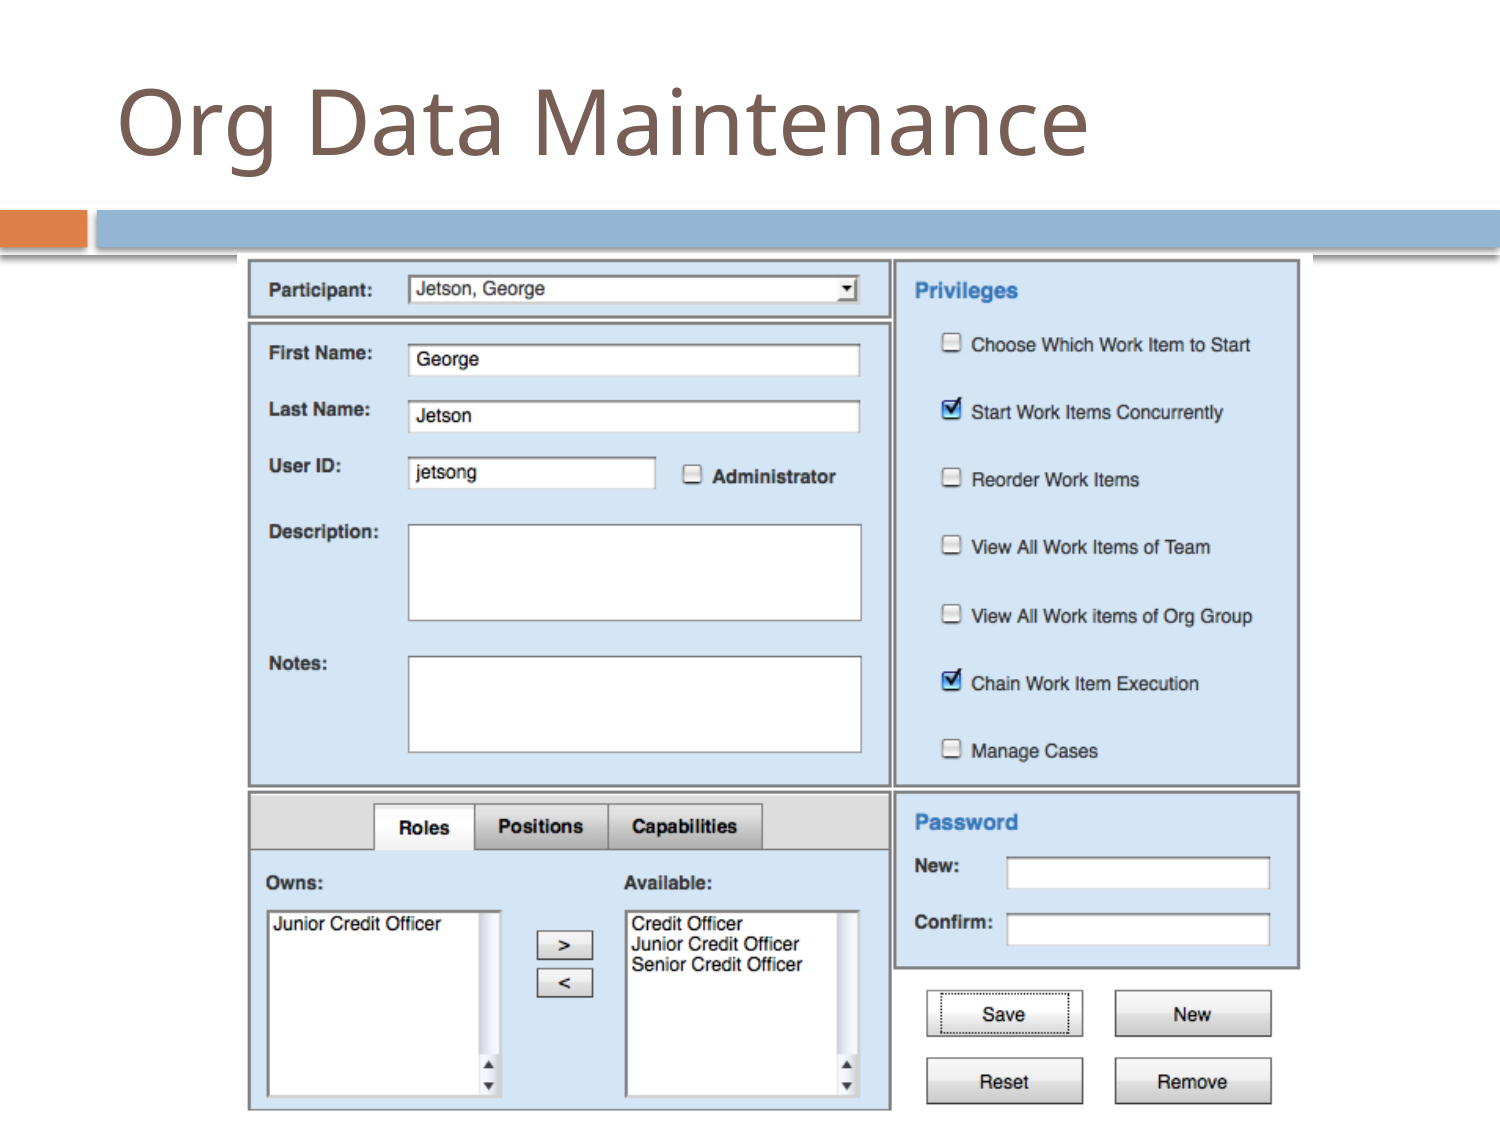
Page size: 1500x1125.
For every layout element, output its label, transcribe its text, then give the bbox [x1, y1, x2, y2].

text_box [111, 253, 1439, 1125]
title Org Data Maintenance [100, 37, 1438, 200]
